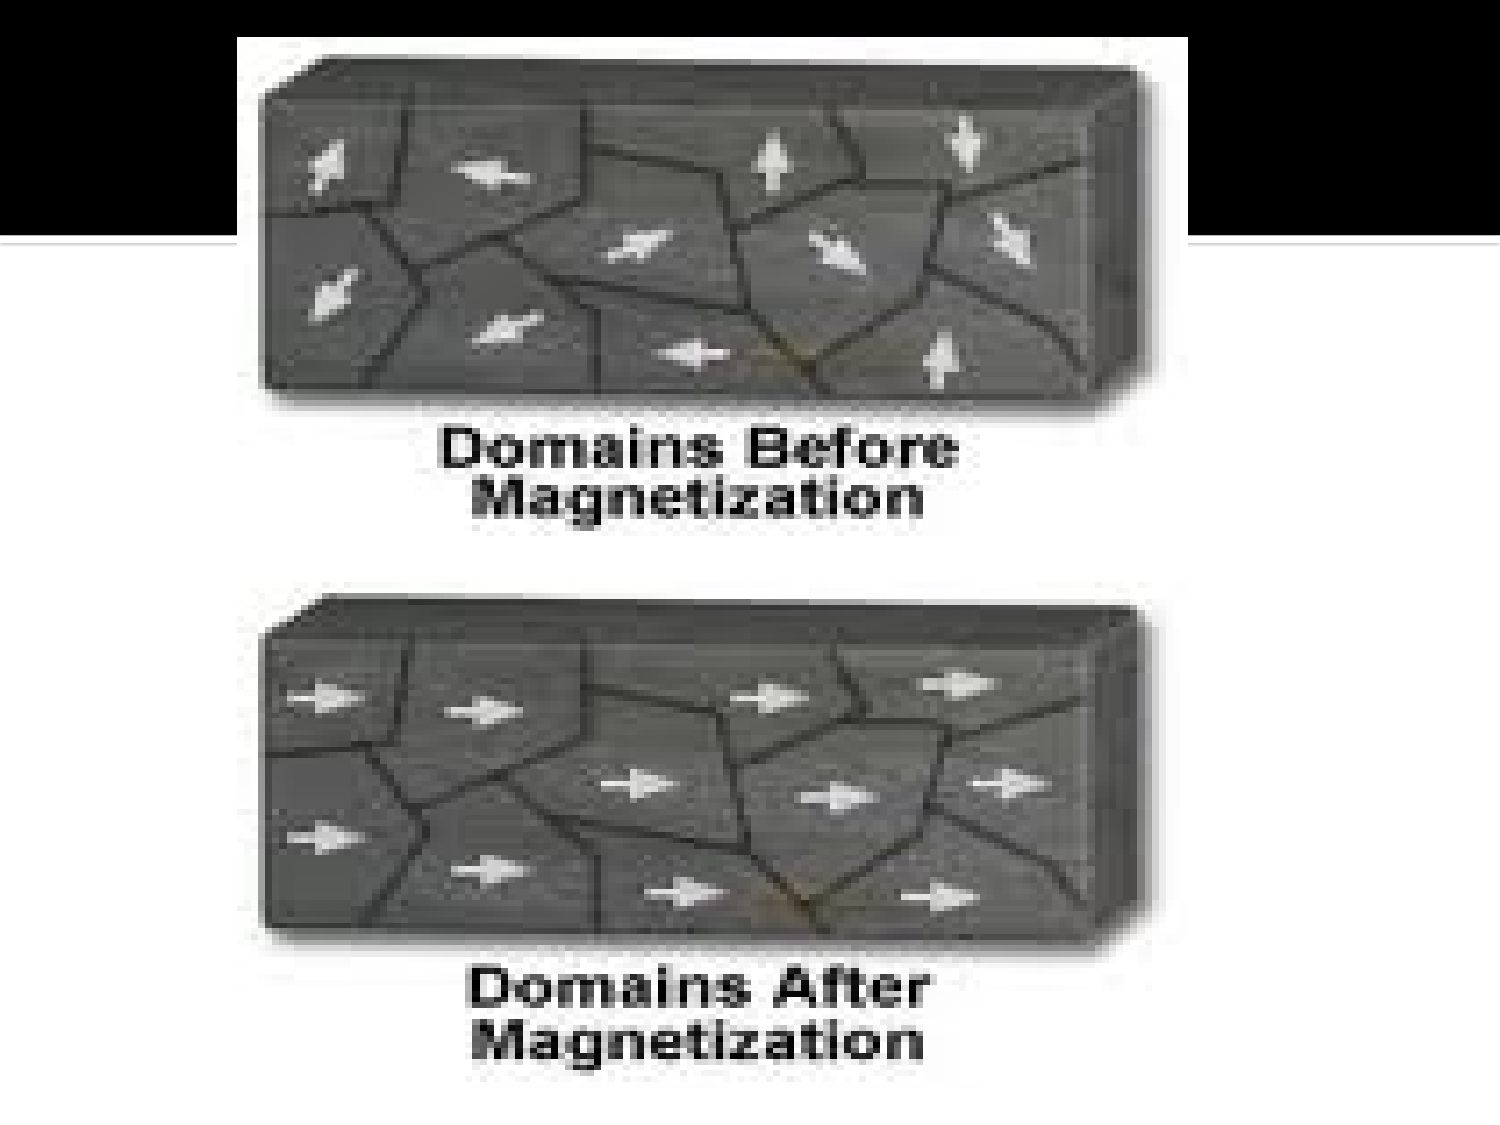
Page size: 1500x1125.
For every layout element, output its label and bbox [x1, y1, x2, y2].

list [237, 37, 1188, 1088]
